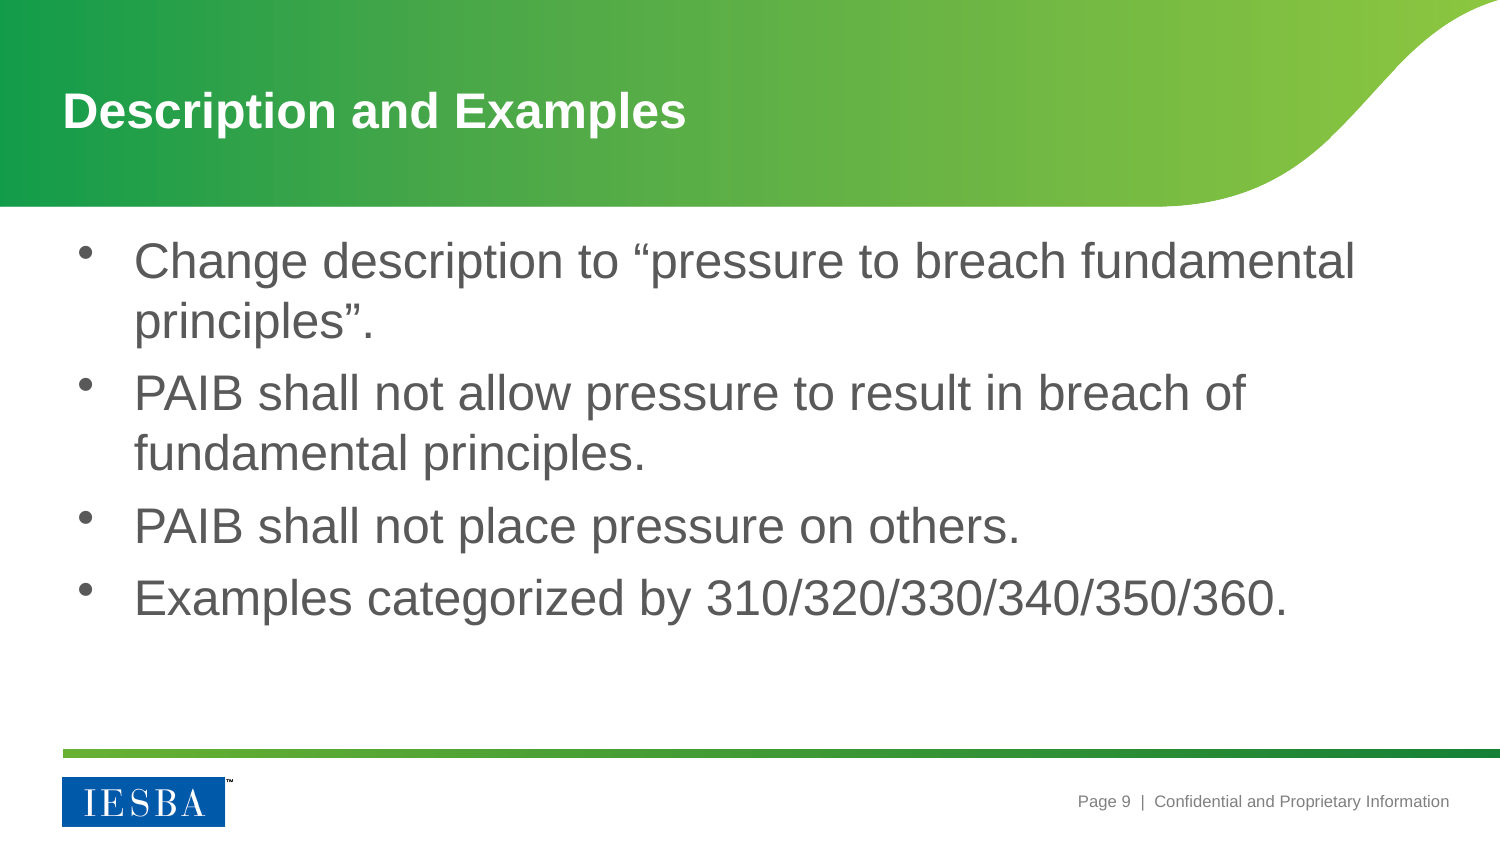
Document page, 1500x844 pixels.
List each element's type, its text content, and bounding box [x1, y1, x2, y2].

title Description and Examples [62, 75, 1300, 142]
picture [0, 0, 1500, 207]
list Change description to “pressure to breach fundamental principles”. PAIB shall not allow pressure to result in breach of fundamental principles. PAIB shall not place pressure on others. Examples categorized by 310/320/330/340/350/360. [62, 220, 1450, 724]
picture [62, 777, 233, 827]
